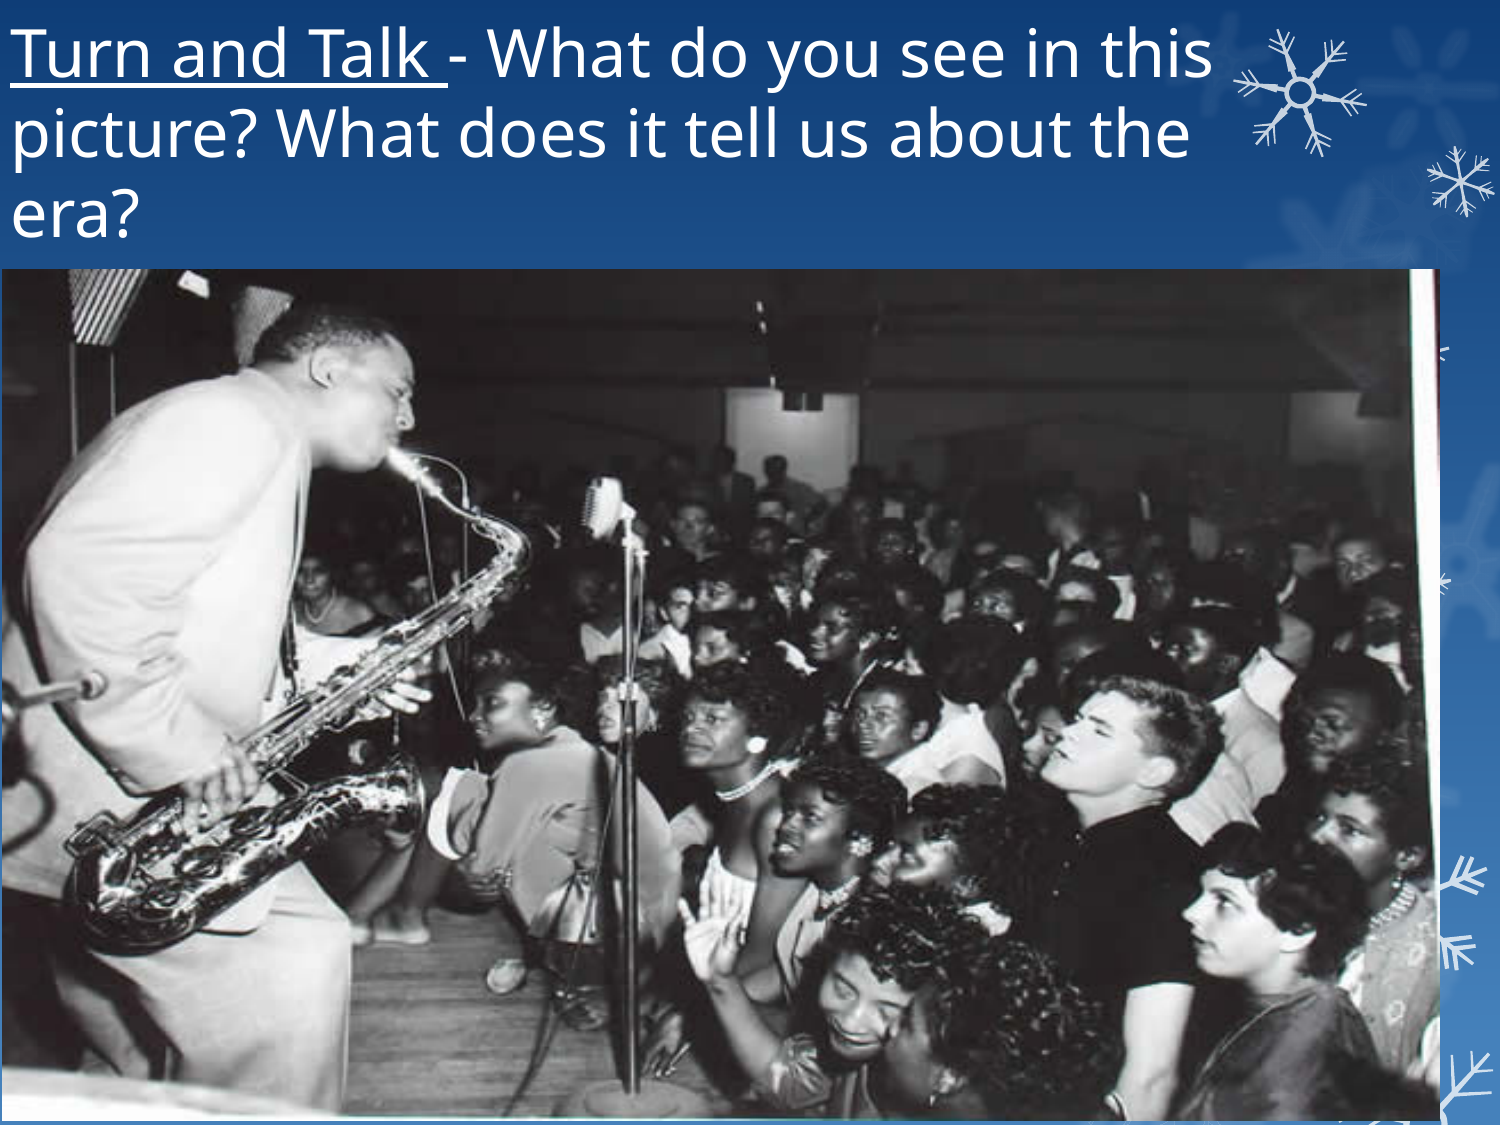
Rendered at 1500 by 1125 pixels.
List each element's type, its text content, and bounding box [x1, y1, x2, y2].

picture [1, 269, 1441, 1121]
title Turn and Talk - What do you see in this picture? What does it tell us about the era? [0, 0, 1243, 263]
